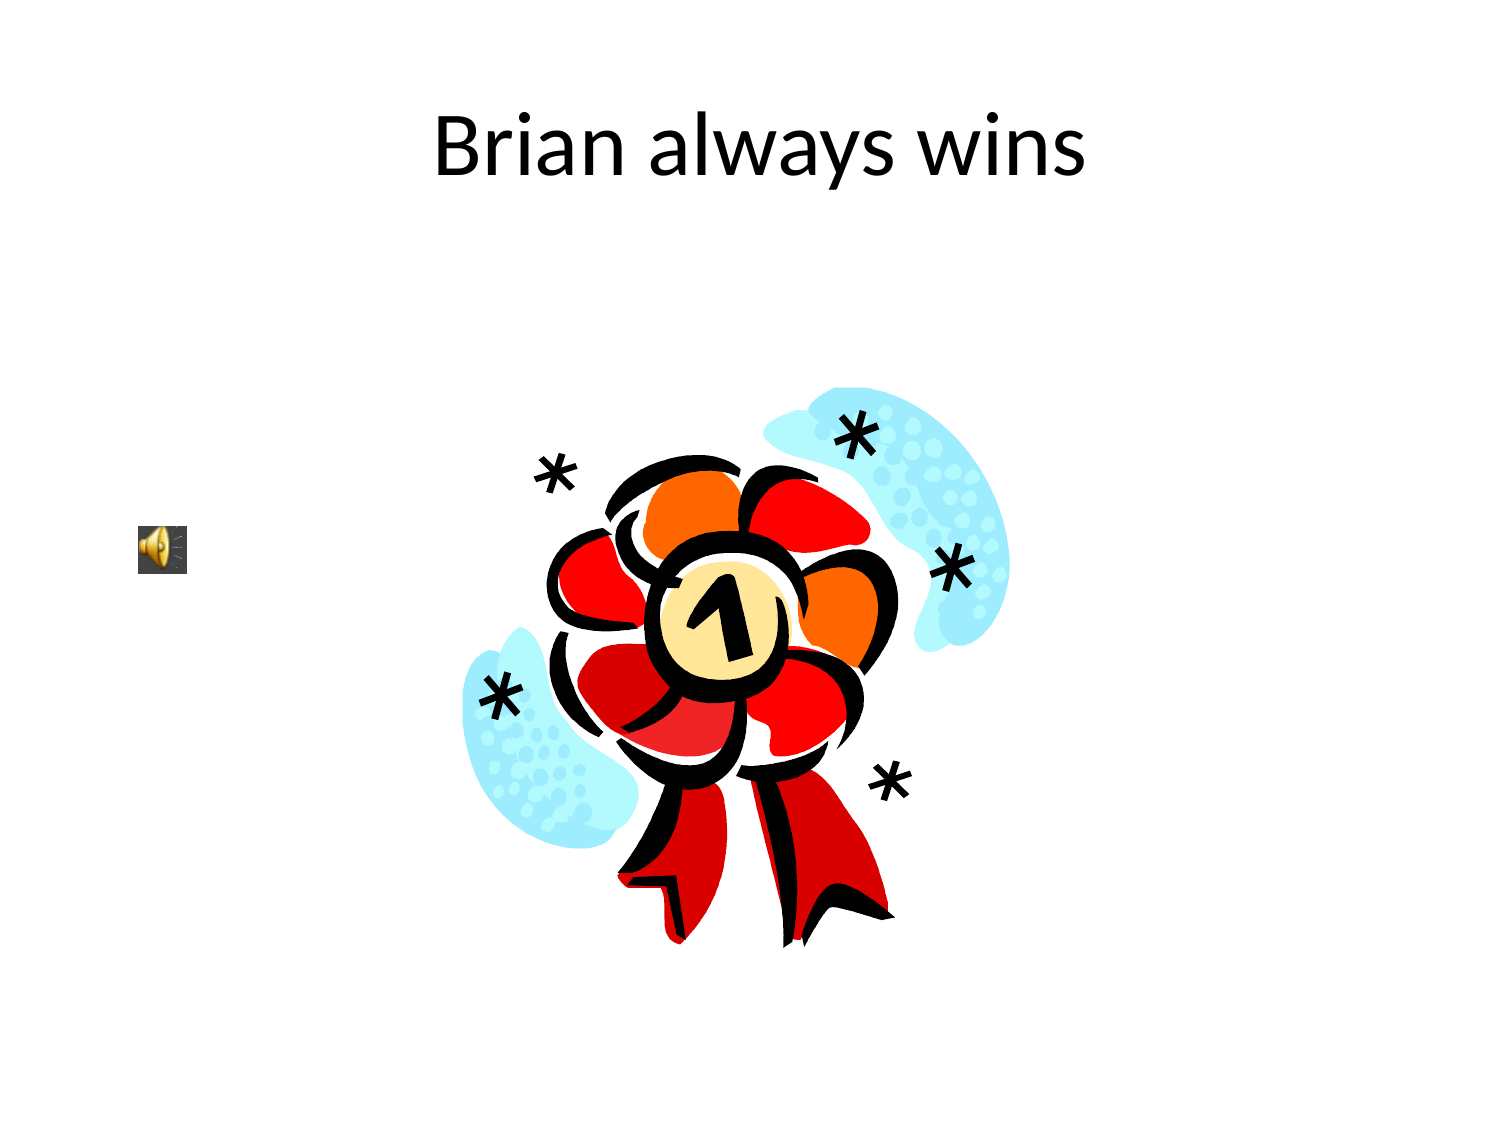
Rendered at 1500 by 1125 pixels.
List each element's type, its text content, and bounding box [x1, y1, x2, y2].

picture [137, 524, 188, 576]
picture [462, 387, 1015, 954]
title Brian always wins [75, 45, 1425, 233]
